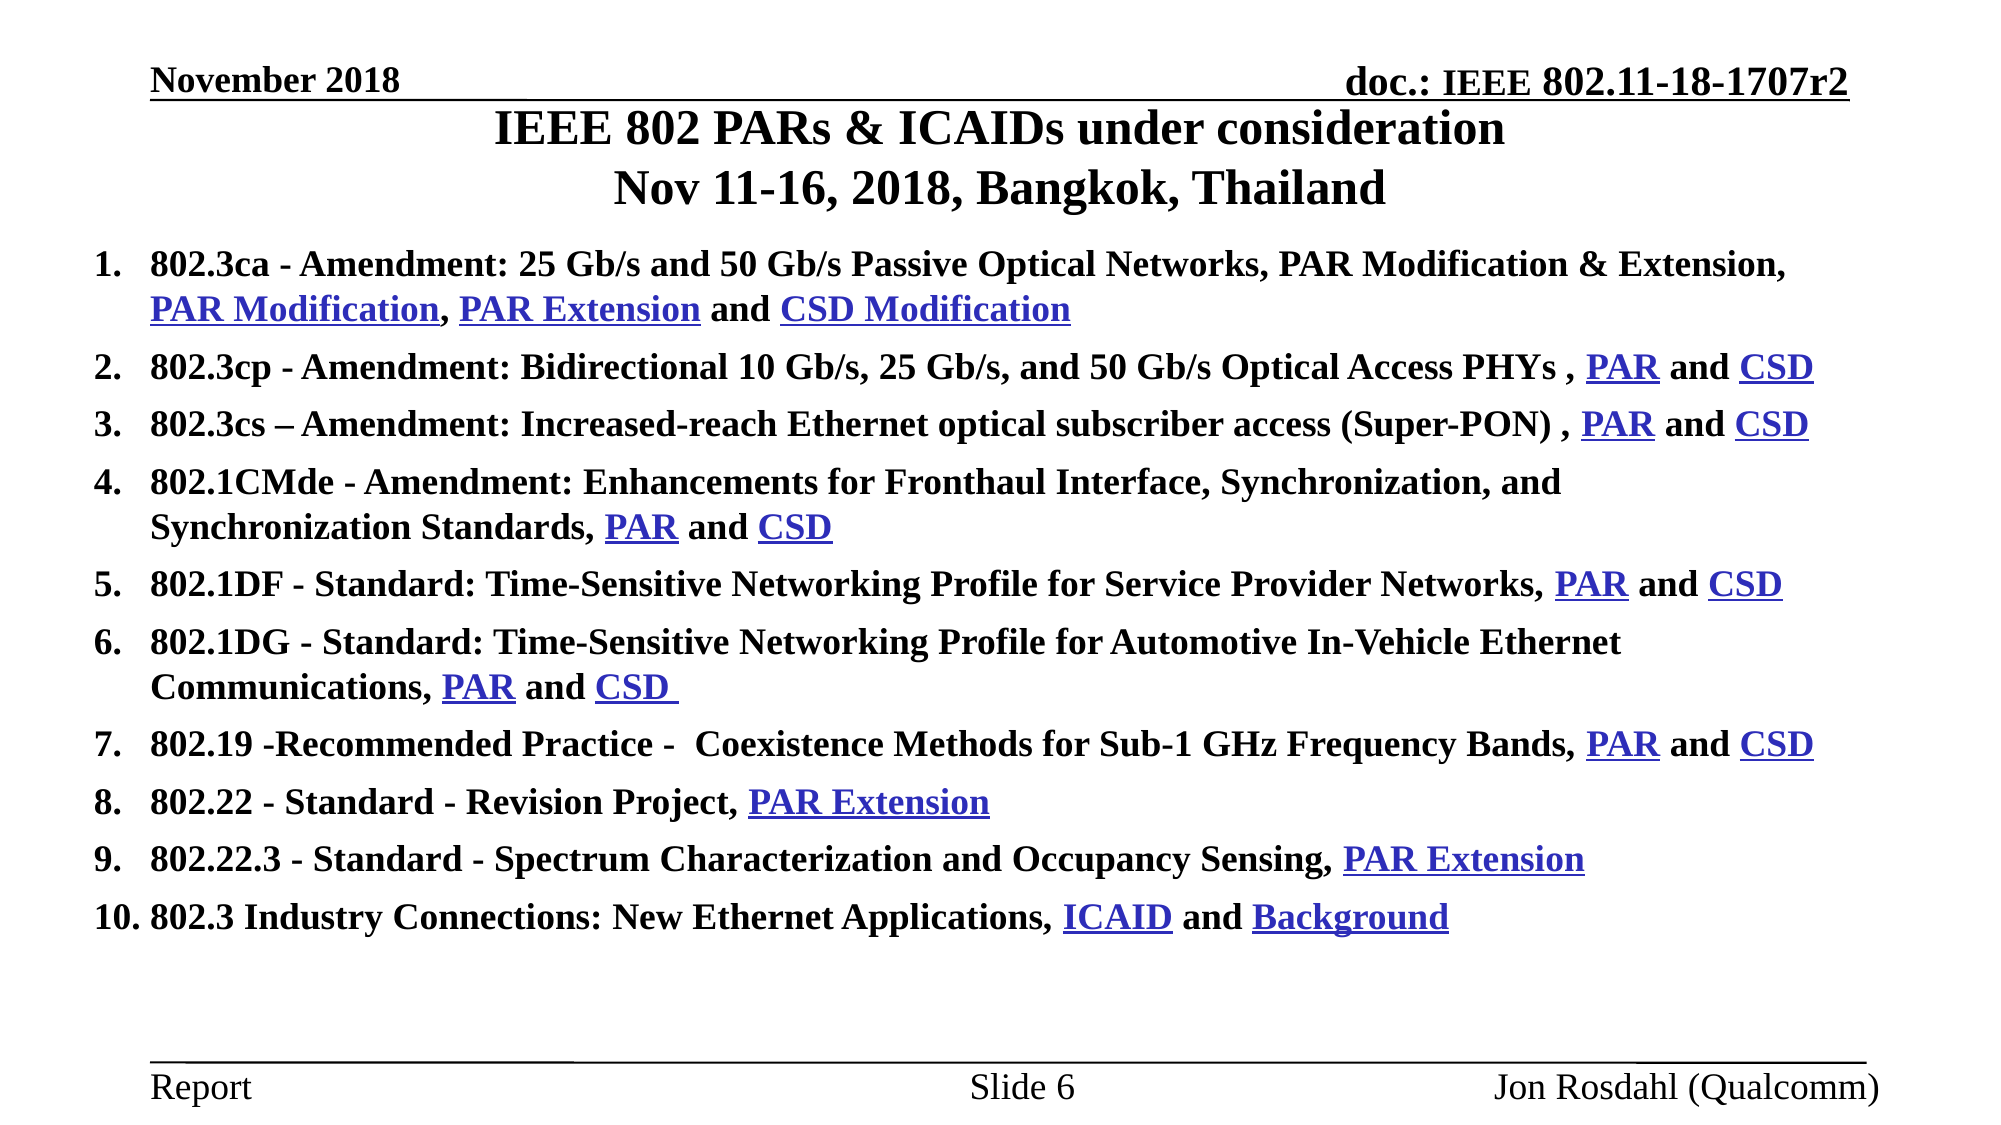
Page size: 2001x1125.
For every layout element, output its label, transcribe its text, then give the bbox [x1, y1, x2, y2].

slide_number Slide 6 [950, 1061, 1095, 1125]
list 802.3ca - Amendment: 25 Gb/s and 50 Gb/s Passive Optical Networks, PAR Modification & Extension, PAR Modification, PAR Extension and CSD Modification 802.3cp - Amendment: Bidirectional 10 Gb/s, 25 Gb/s, and 50 Gb/s Optical Access PHYs , PAR and CSD 802.3cs – Amendment: Increased-reach Ethernet optical subscriber access (Super-PON) , PAR and CSD 802.1CMde - Amendment: Enhancements for Fronthaul Interface, Synchronization, and Synchronization Standards, PAR and CSD 802.1DF - Standard: Time-Sensitive Networking Profile for Service Provider Networks, PAR and CSD 802.1DG - Standard: Time-Sensitive Networking Profile for Automotive In-Vehicle Ethernet Communications, PAR and CSD 802.19 -Recommended Practice - Coexistence Methods for Sub-1 GHz Frequency Bands, PAR and CSD 802.22 - Standard - Revision Project, PAR Extension 802.22.3 - Standard - Spectrum Characterization and Occupancy Sensing, PAR Extension 802.3 Industry Connections: New Ethernet Applications, ICAID and Background [78, 231, 1910, 1063]
title IEEE 802 PARs & ICAIDs under consideration Nov 11-16, 2018, Bangkok, Thailand [149, 112, 1850, 197]
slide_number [149, 49, 431, 100]
footer Jon Rosdahl (Qualcomm) [1436, 1061, 1881, 1108]
